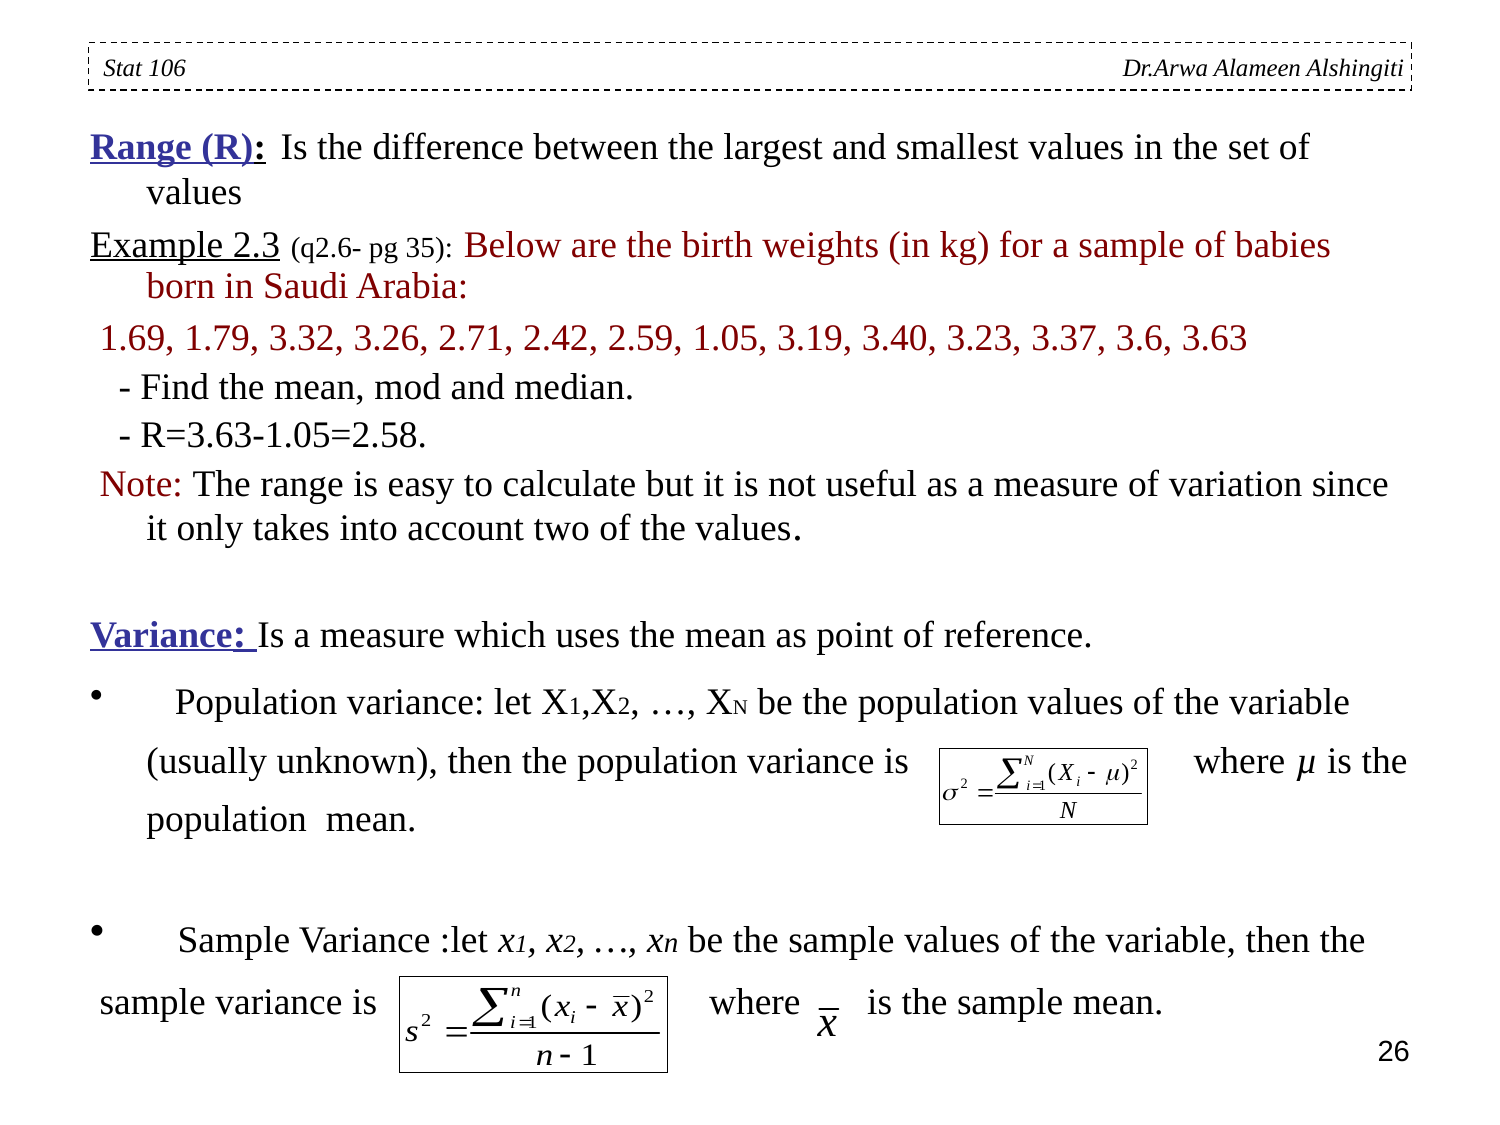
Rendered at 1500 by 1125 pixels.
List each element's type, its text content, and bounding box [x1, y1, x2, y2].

slide_number 26 [1074, 1024, 1426, 1103]
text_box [808, 999, 850, 1048]
list Range (R): Is the difference between the largest and smallest values in the set of values Example 2.3 (q2.6- pg 35): Below are the birth weights (in kg) for a sample of babies born in Saudi Arabia: 1.69, 1.79, 3.32, 3.26, 2.71, 2.42, 2.59, 1.05, 3.19, 3.40, 3.23, 3.37, 3.6, 3.63 - Find the mean, mod and median. - R=3.63-1.05=2.58. Note: The range is easy to calculate but it is not useful as a measure of variation since it only takes into account two of the values. Variance: Is a measure which uses the mean as point of reference. Population variance: let X1,X2, …, XN be the population values of the variable (usually unknown), then the population variance is where µ is the population mean. Sample Variance :let x1, x2, …, xn be the sample values of the variable, then the sample variance is where is the sample mean. [74, 101, 1424, 1071]
text_box Stat 106 Dr.Arwa Alameen Alshingiti [88, 42, 1412, 91]
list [938, 748, 1148, 825]
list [398, 975, 668, 1073]
